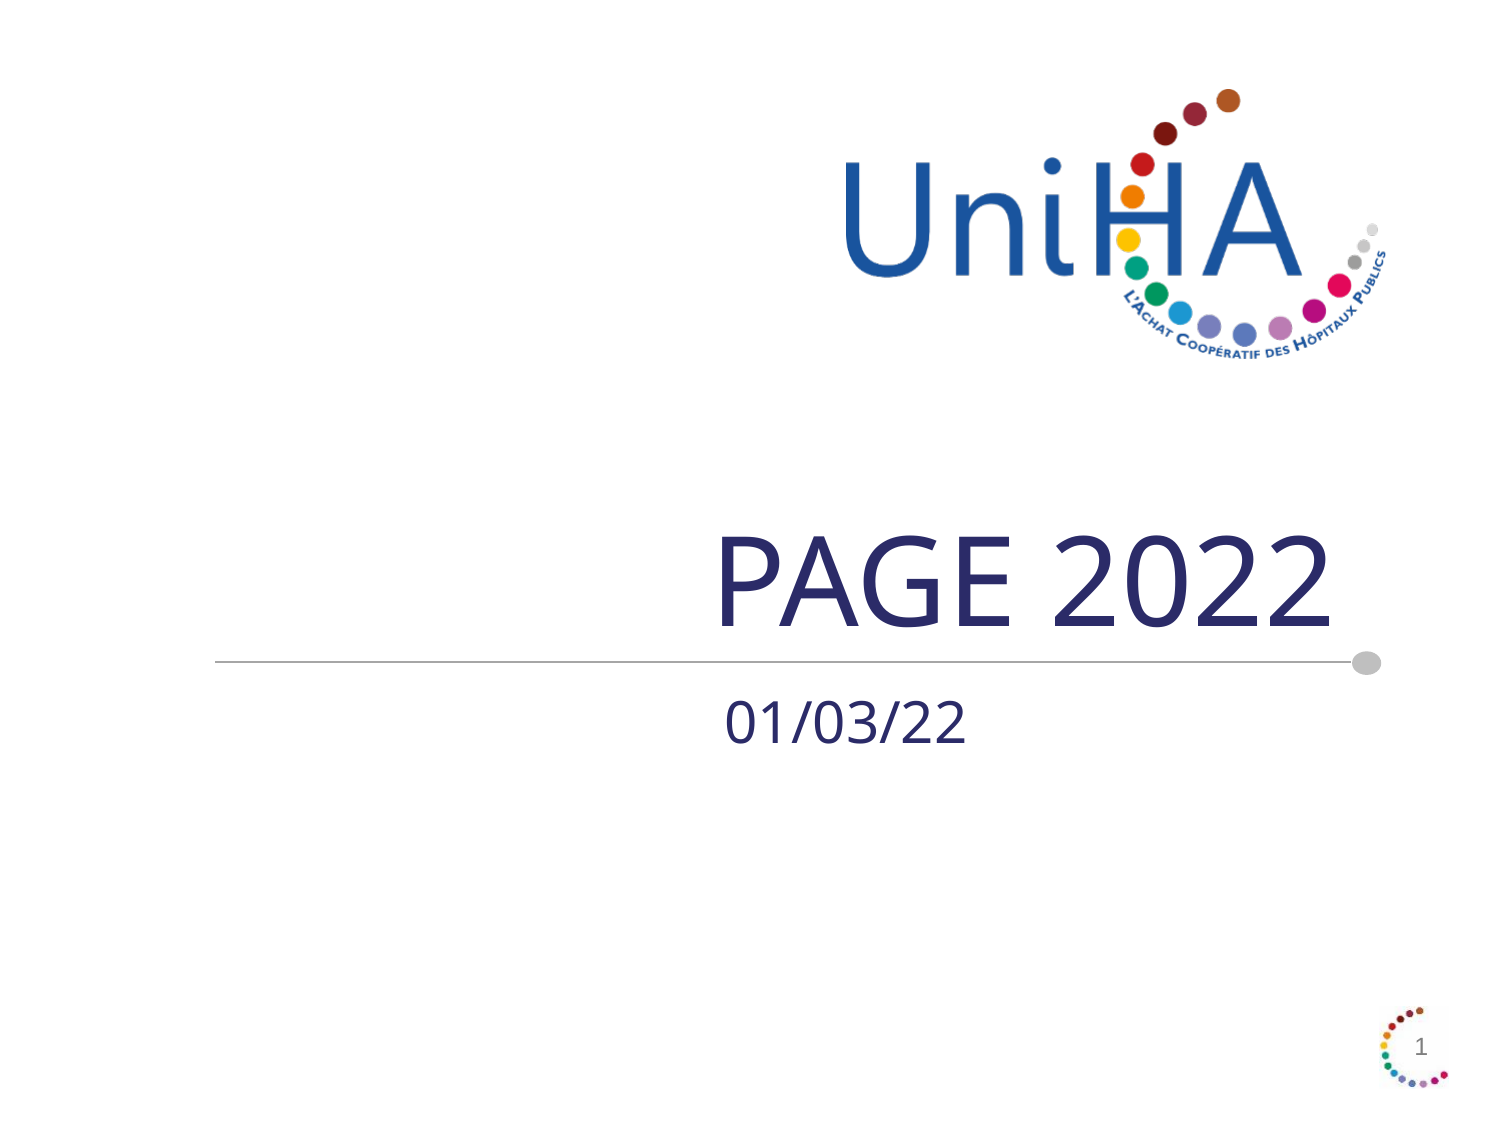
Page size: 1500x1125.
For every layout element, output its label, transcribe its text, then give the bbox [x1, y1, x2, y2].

picture [846, 89, 1414, 413]
text_box PAGE 2022 [105, 493, 1351, 659]
text_box 01/03/22 [338, 678, 1355, 763]
picture [1379, 1006, 1449, 1089]
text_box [214, 651, 1382, 675]
